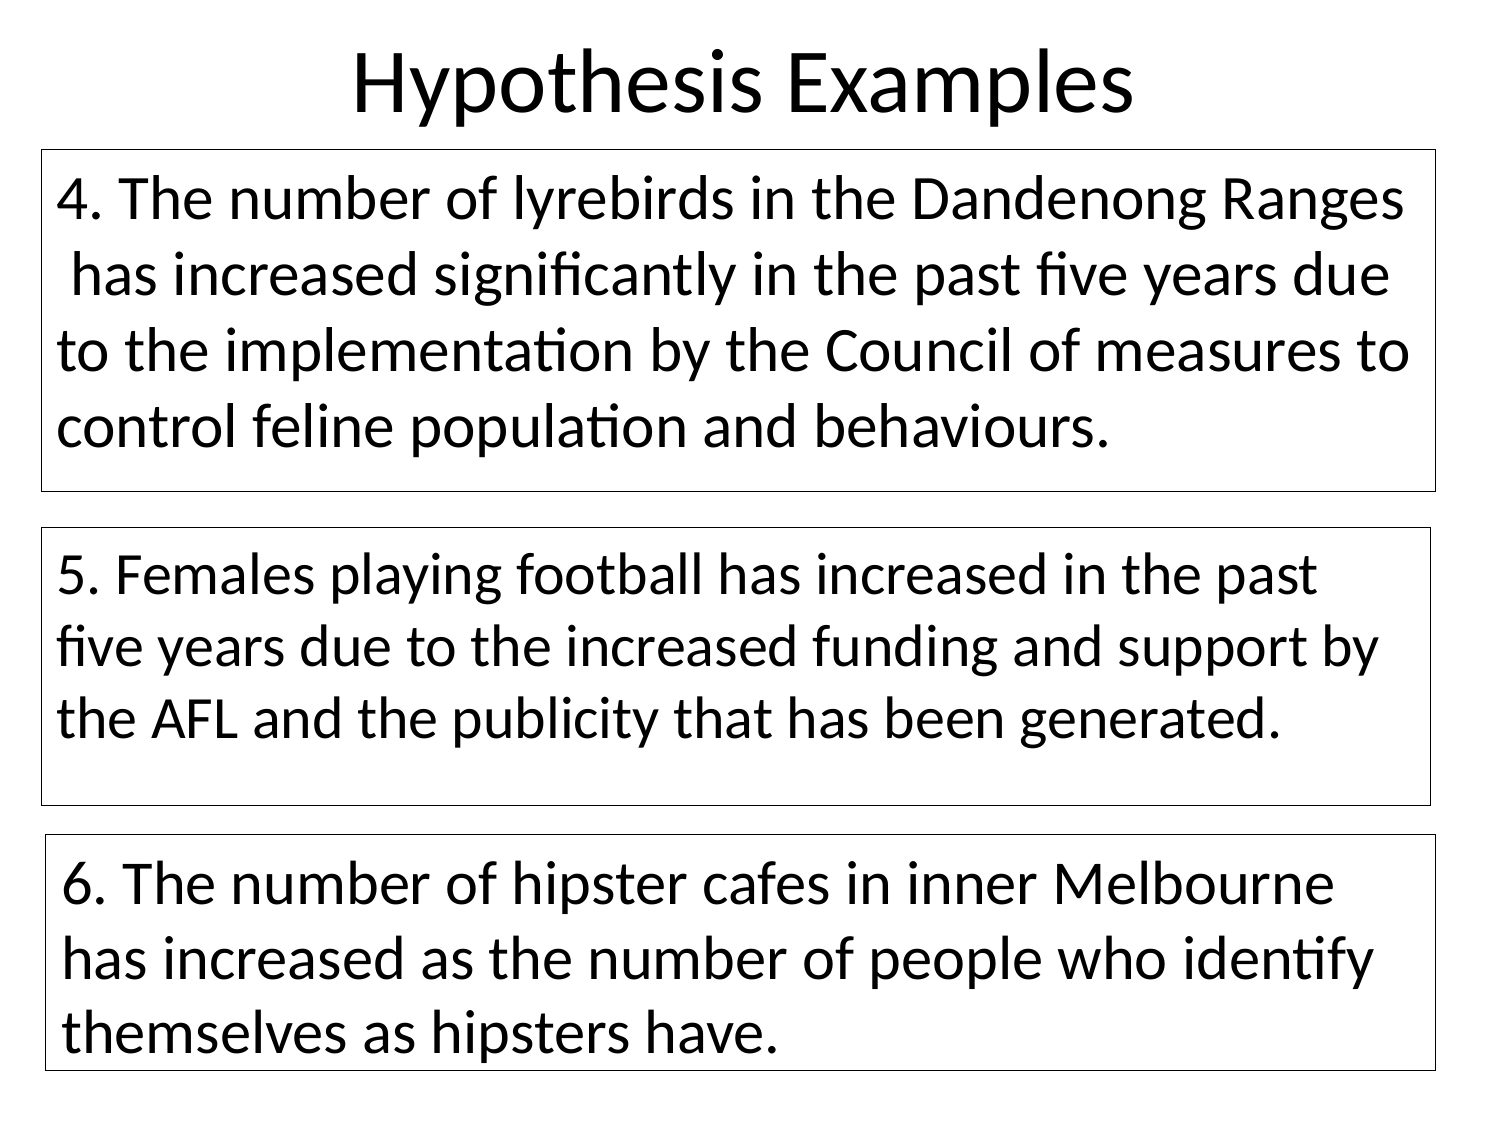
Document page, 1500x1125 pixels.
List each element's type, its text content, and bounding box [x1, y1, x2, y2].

text_box 5. Females playing football has increased in the past five years due to the increased funding and support by the AFL and the publicity that has been generated. [41, 527, 1431, 806]
text_box 4. The number of lyrebirds in the Dandenong Ranges has increased significantly in the past five years due to the implementation by the Council of measures to control feline population and behaviours. [41, 149, 1436, 492]
title Hypothesis Examples [69, 2, 1420, 149]
text_box 6. The number of hipster cafes in inner Melbourne has increased as the number of people who identify themselves as hipsters have. [45, 834, 1436, 1071]
